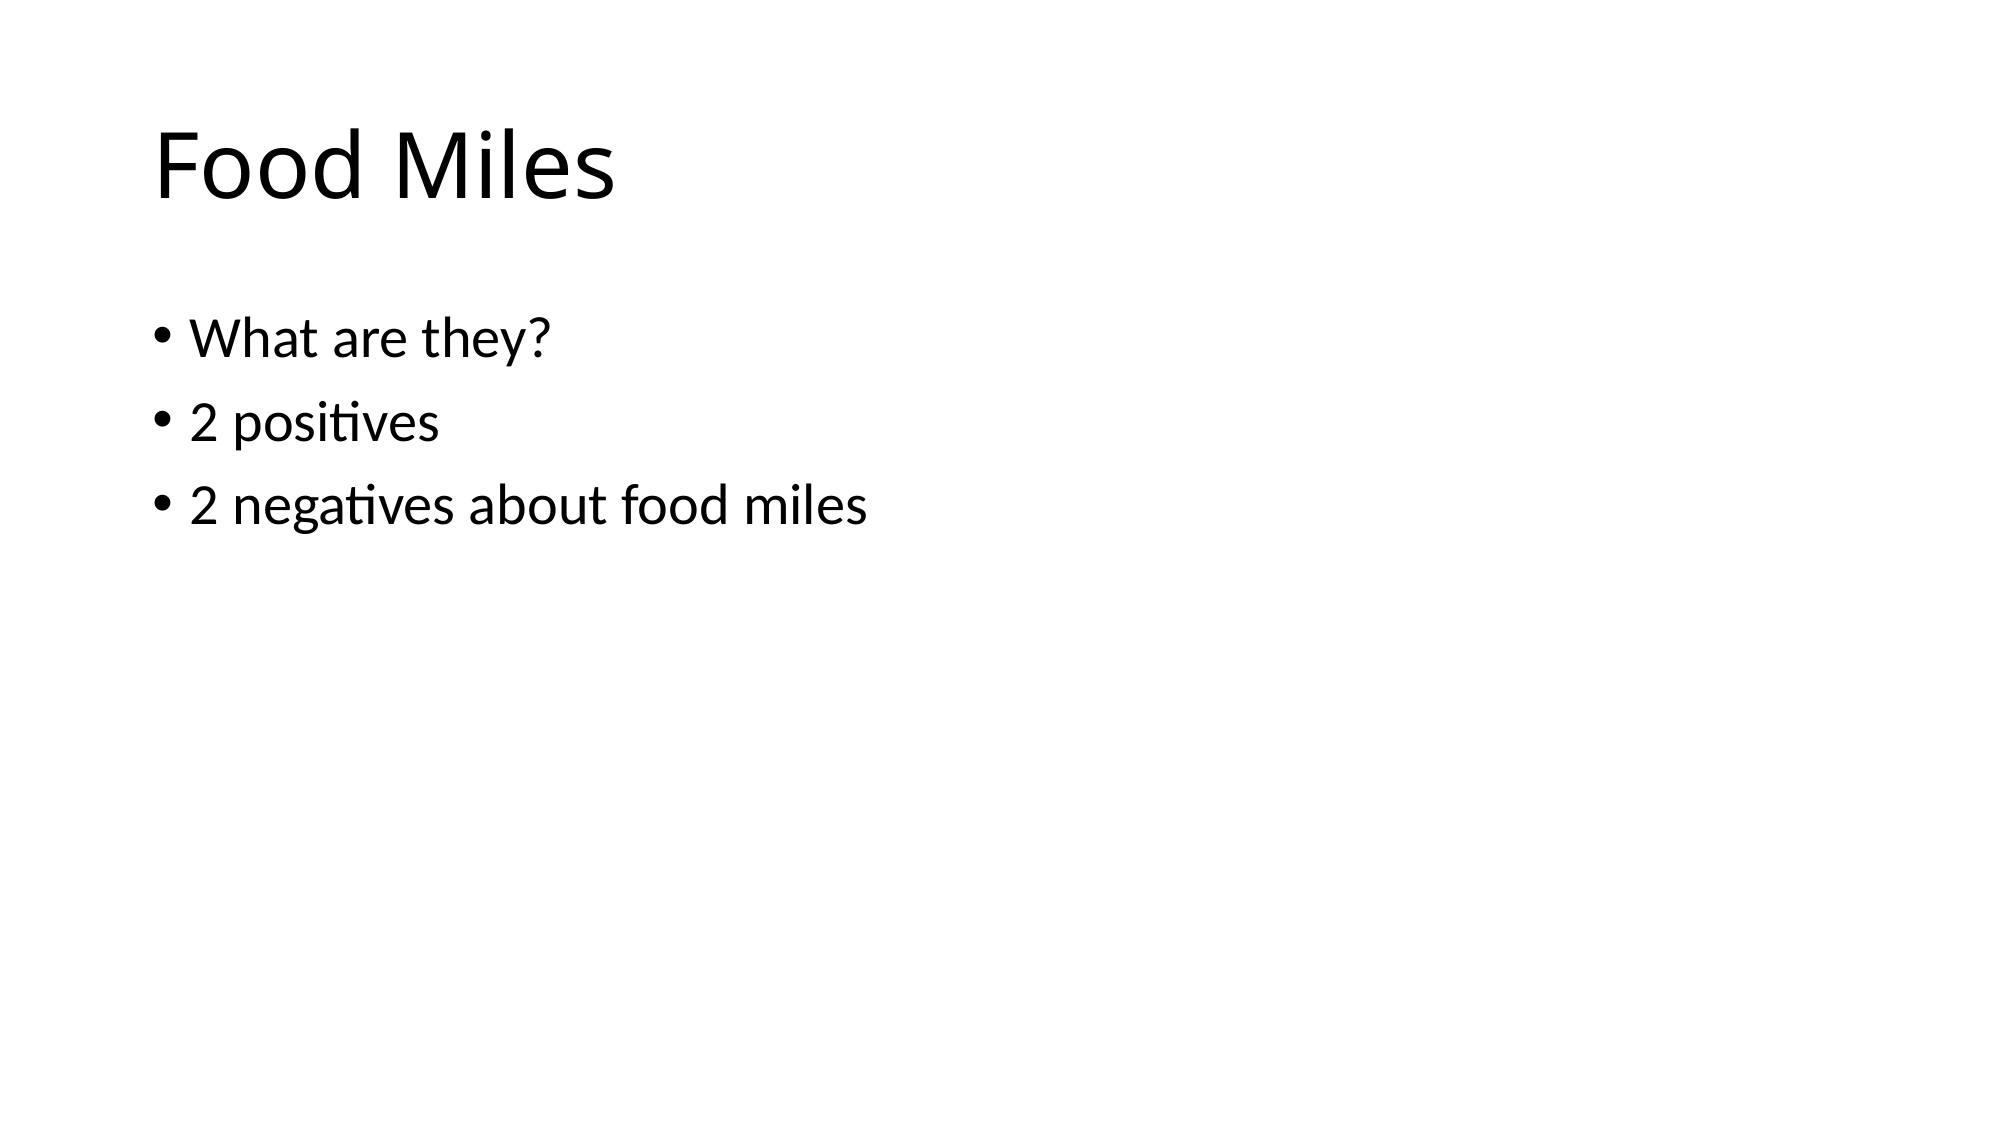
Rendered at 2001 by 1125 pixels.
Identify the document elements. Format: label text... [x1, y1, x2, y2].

title Food Miles [137, 59, 1863, 278]
list What are they? 2 positives 2 negatives about food miles [137, 299, 1863, 1014]
